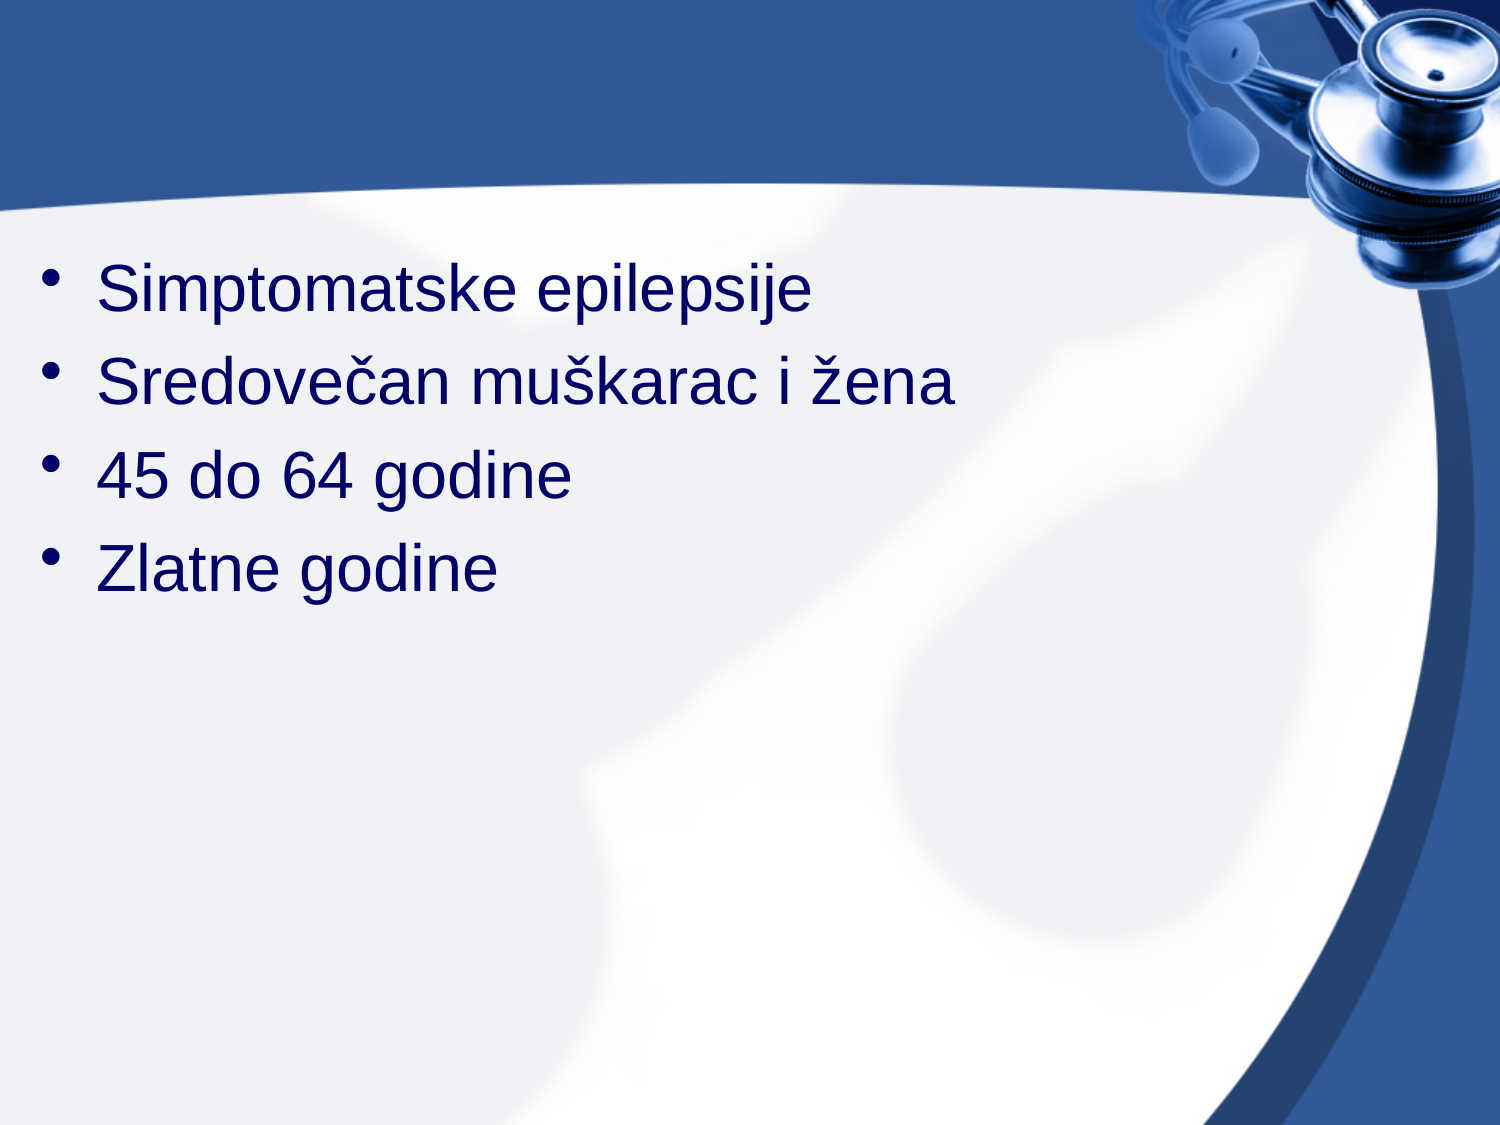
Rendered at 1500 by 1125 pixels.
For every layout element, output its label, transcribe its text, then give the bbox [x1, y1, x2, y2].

slide_number 10 [937, 1062, 1294, 1101]
list Simptomatske epilepsije Sredovečan muškarac i žena 45 do 64 godine Zlatne godine [24, 237, 1288, 1013]
picture [0, 0, 1500, 1125]
